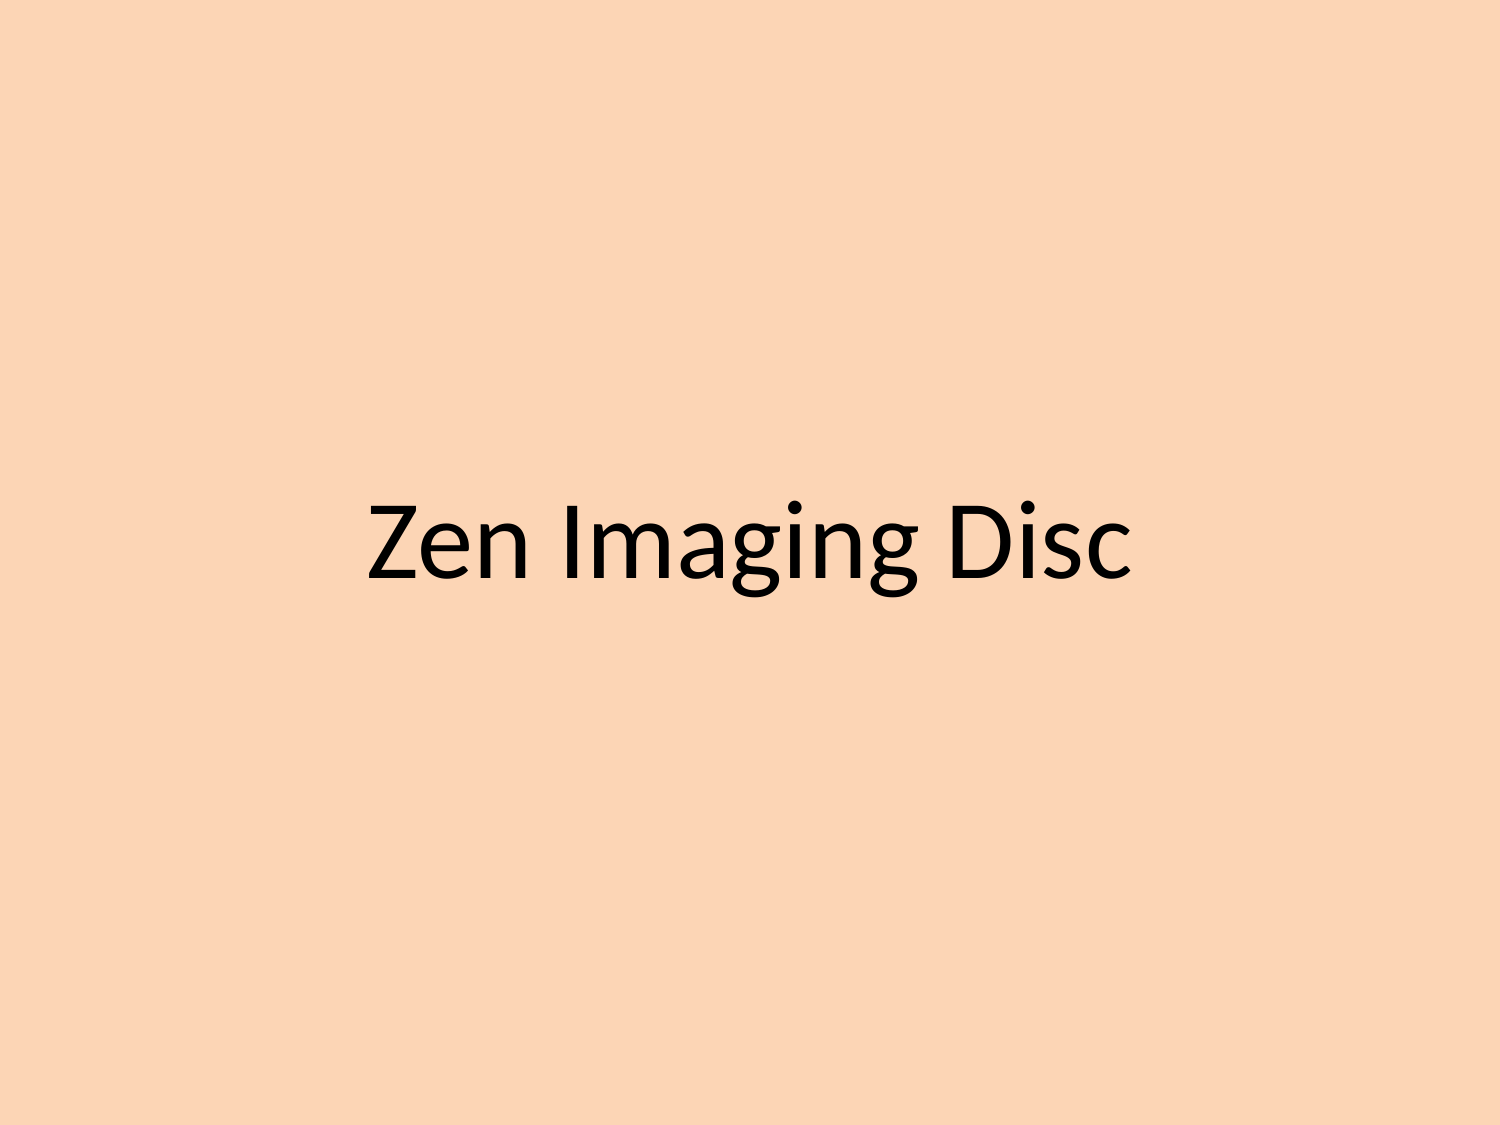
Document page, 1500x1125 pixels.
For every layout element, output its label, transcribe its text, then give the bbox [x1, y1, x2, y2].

list Zen Imaging Disc [75, 262, 1425, 1005]
